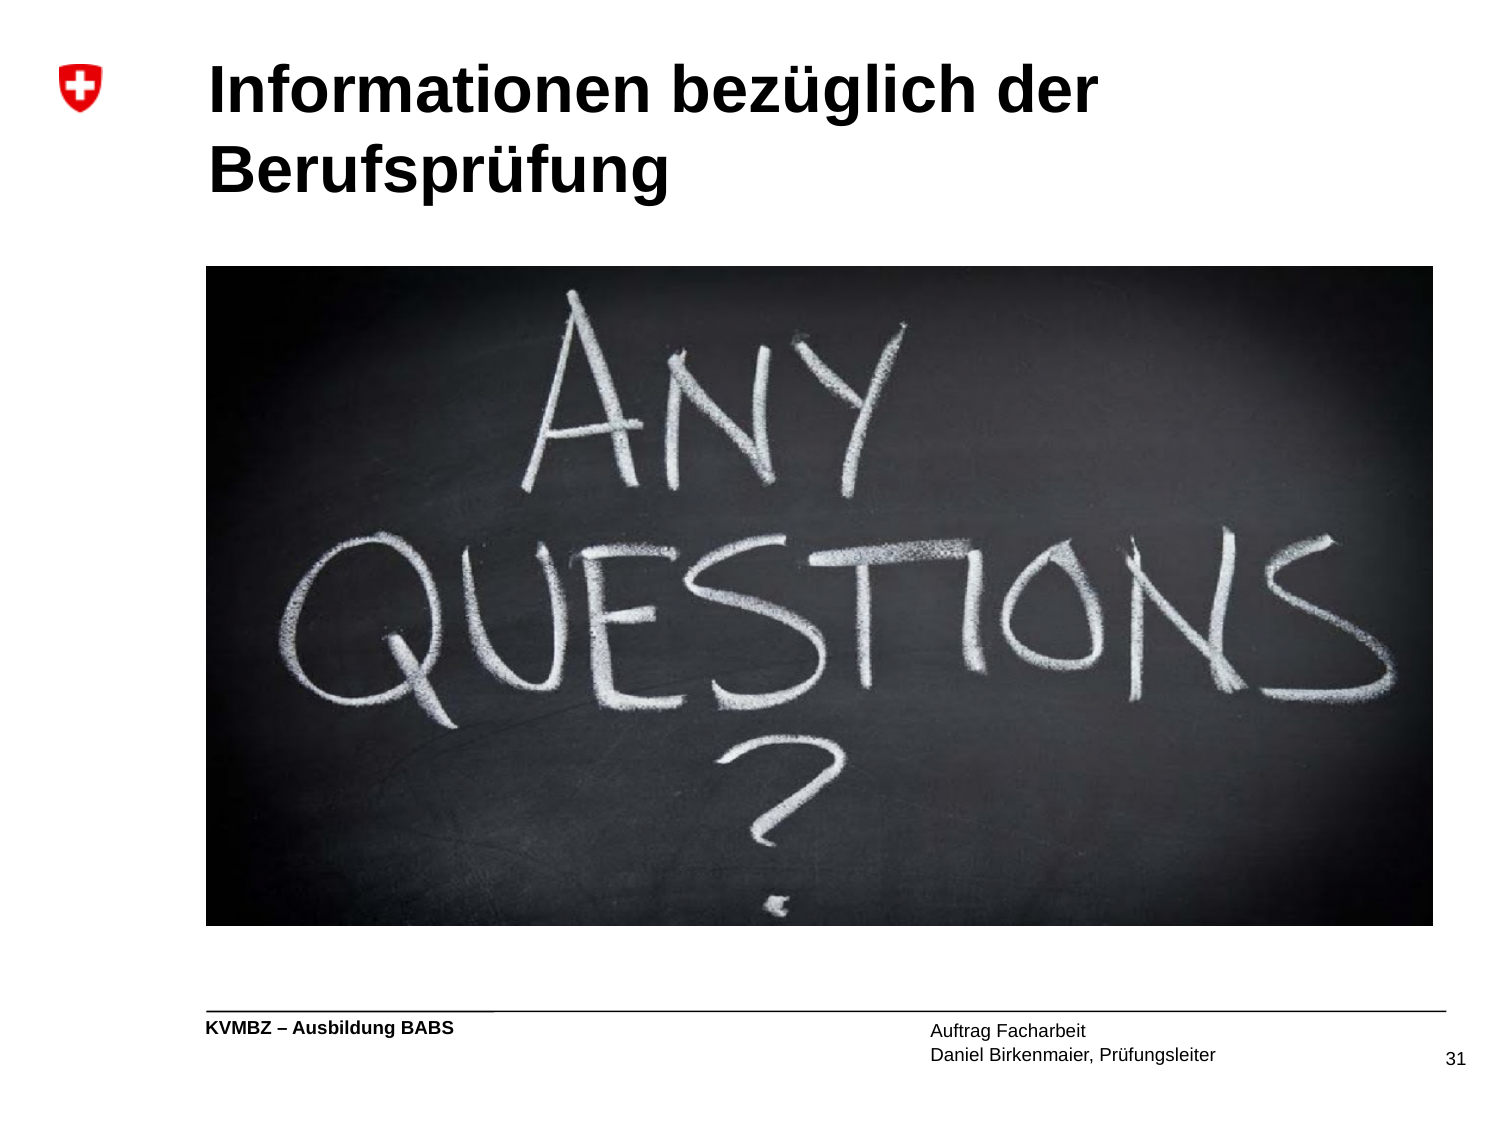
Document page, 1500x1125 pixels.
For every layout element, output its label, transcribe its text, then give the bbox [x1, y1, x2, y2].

picture [59, 64, 103, 114]
slide_number Auftrag Facharbeit [915, 1011, 1447, 1048]
footer Daniel Birkenmaier, Prüfungsleiter [915, 1048, 1447, 1071]
title Informationen bezüglich der Berufsprüfung [207, 45, 1433, 209]
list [206, 265, 1434, 927]
